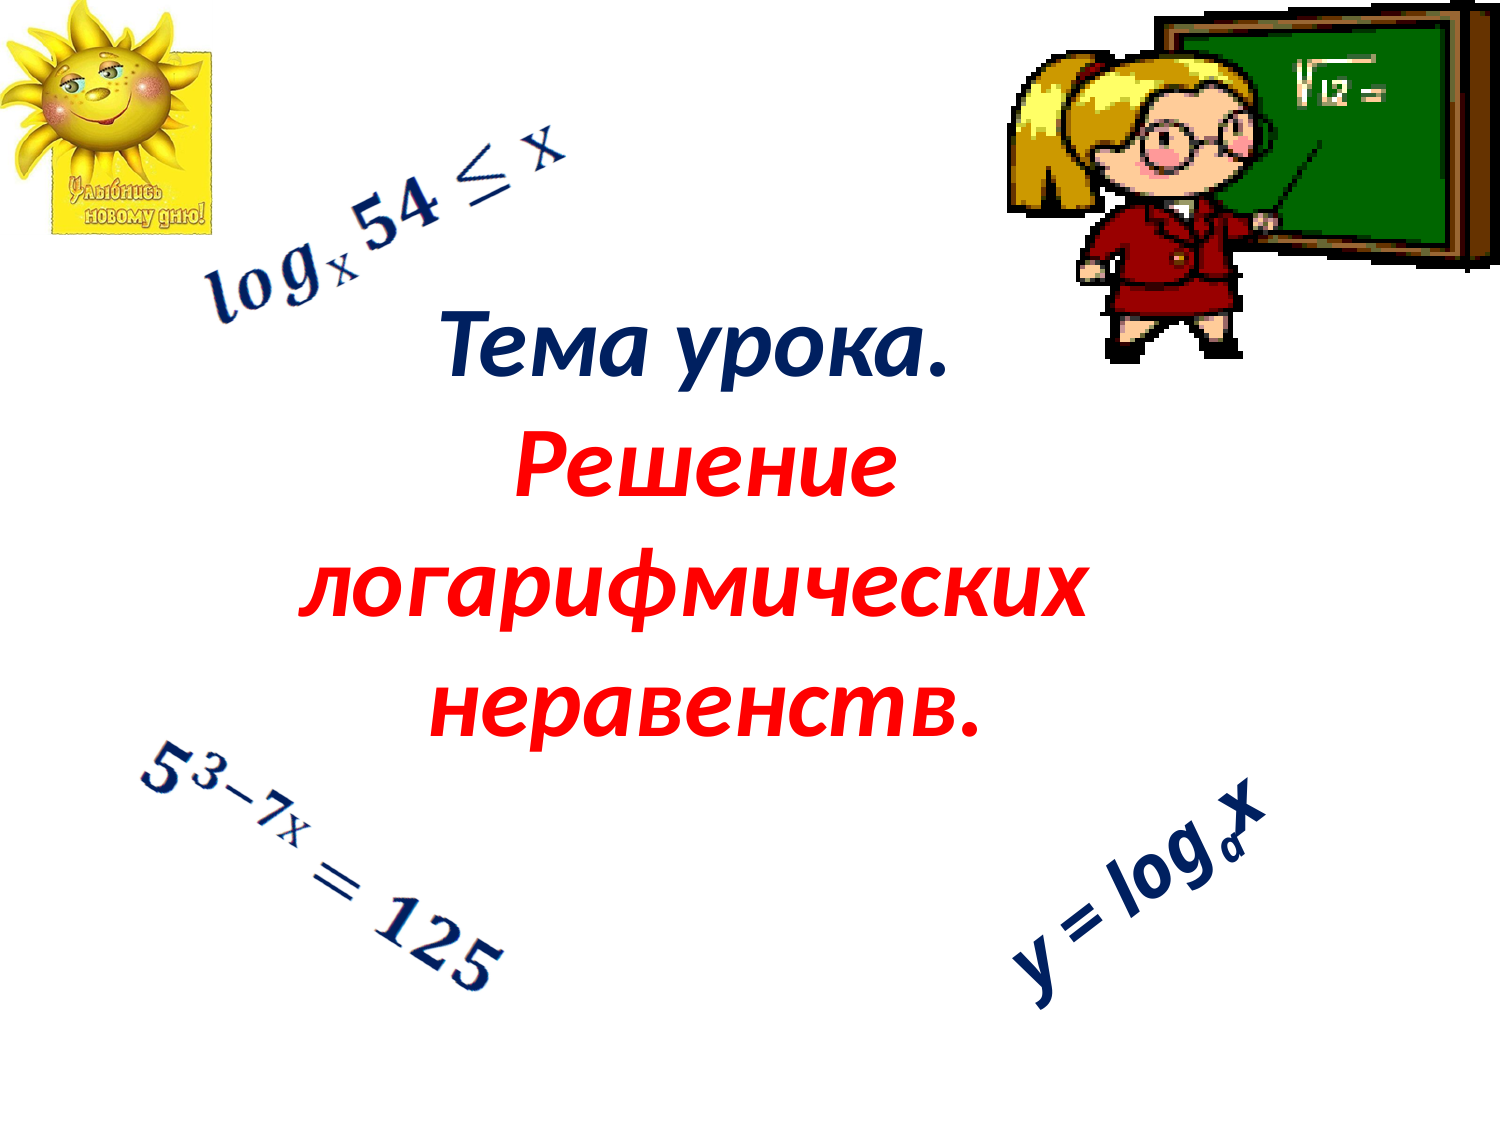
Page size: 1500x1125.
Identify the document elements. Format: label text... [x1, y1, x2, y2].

text_box y = logах [972, 679, 1379, 1030]
picture [1007, 0, 1500, 364]
picture [112, 716, 525, 1023]
text_box Тема урока. Решение логарифмических неравенств. [162, 267, 1250, 766]
picture [0, 0, 579, 355]
